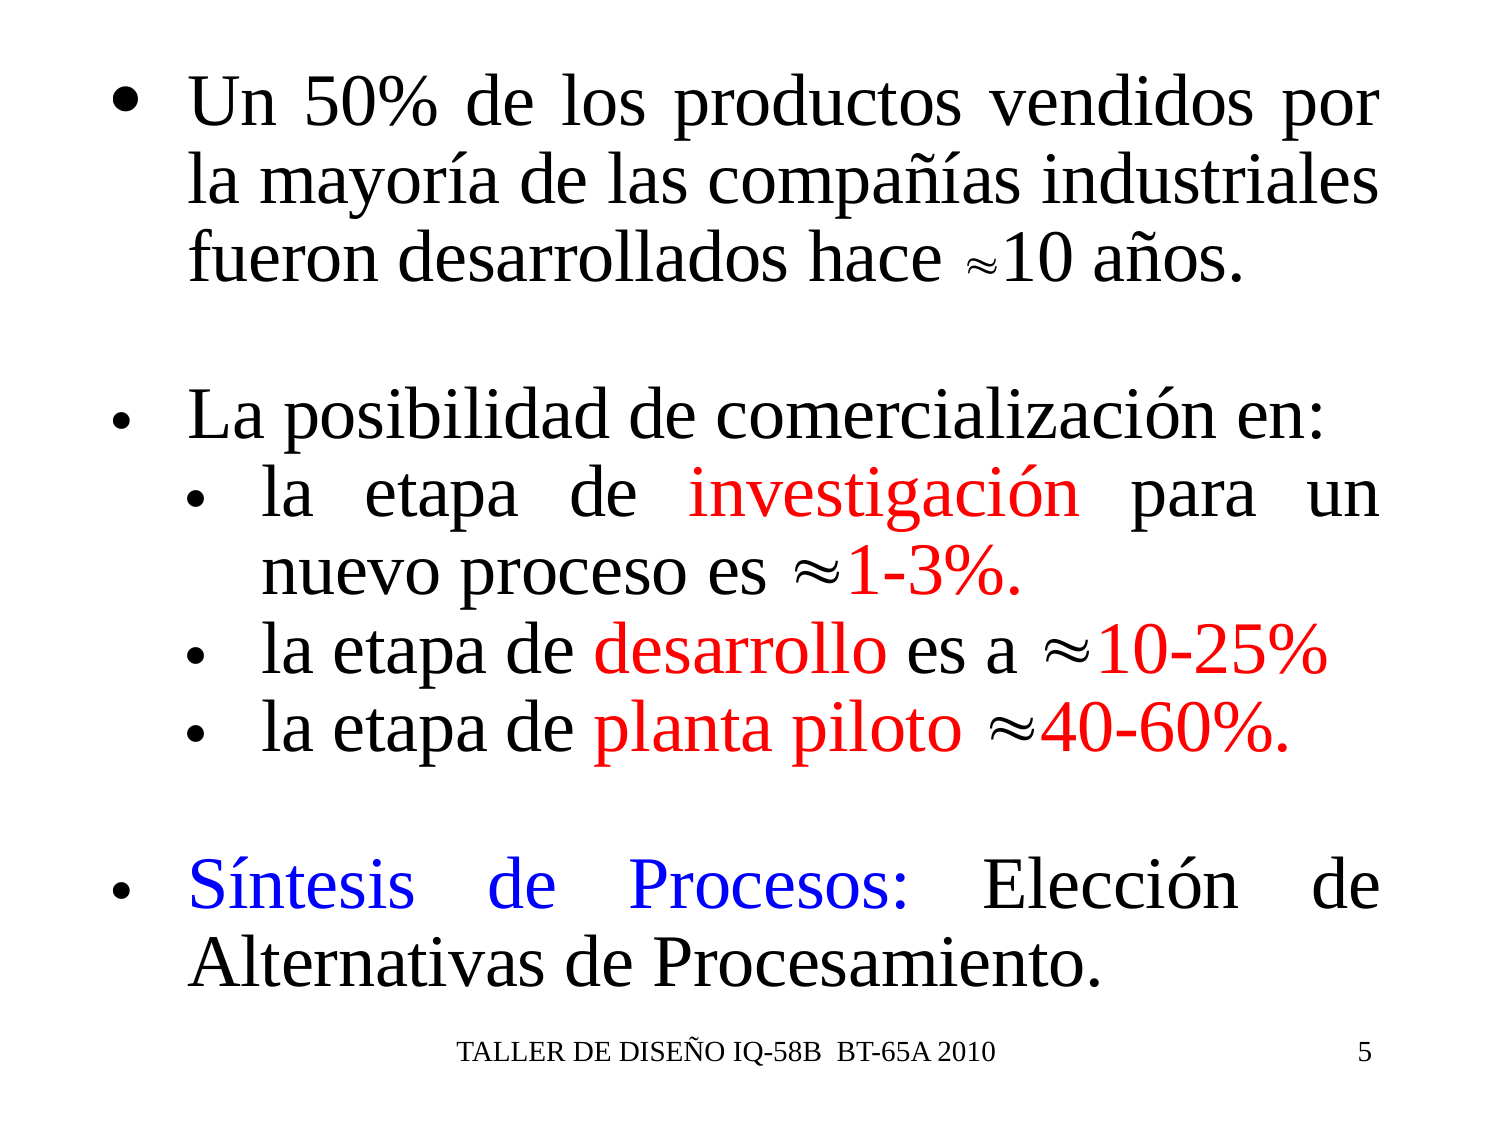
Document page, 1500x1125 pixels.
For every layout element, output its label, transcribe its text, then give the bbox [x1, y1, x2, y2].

footer TALLER DE DISEÑO IQ-58B BT-65A 2010 [316, 1024, 1137, 1101]
slide_number 5 [1137, 1024, 1388, 1101]
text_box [112, 62, 1383, 1002]
